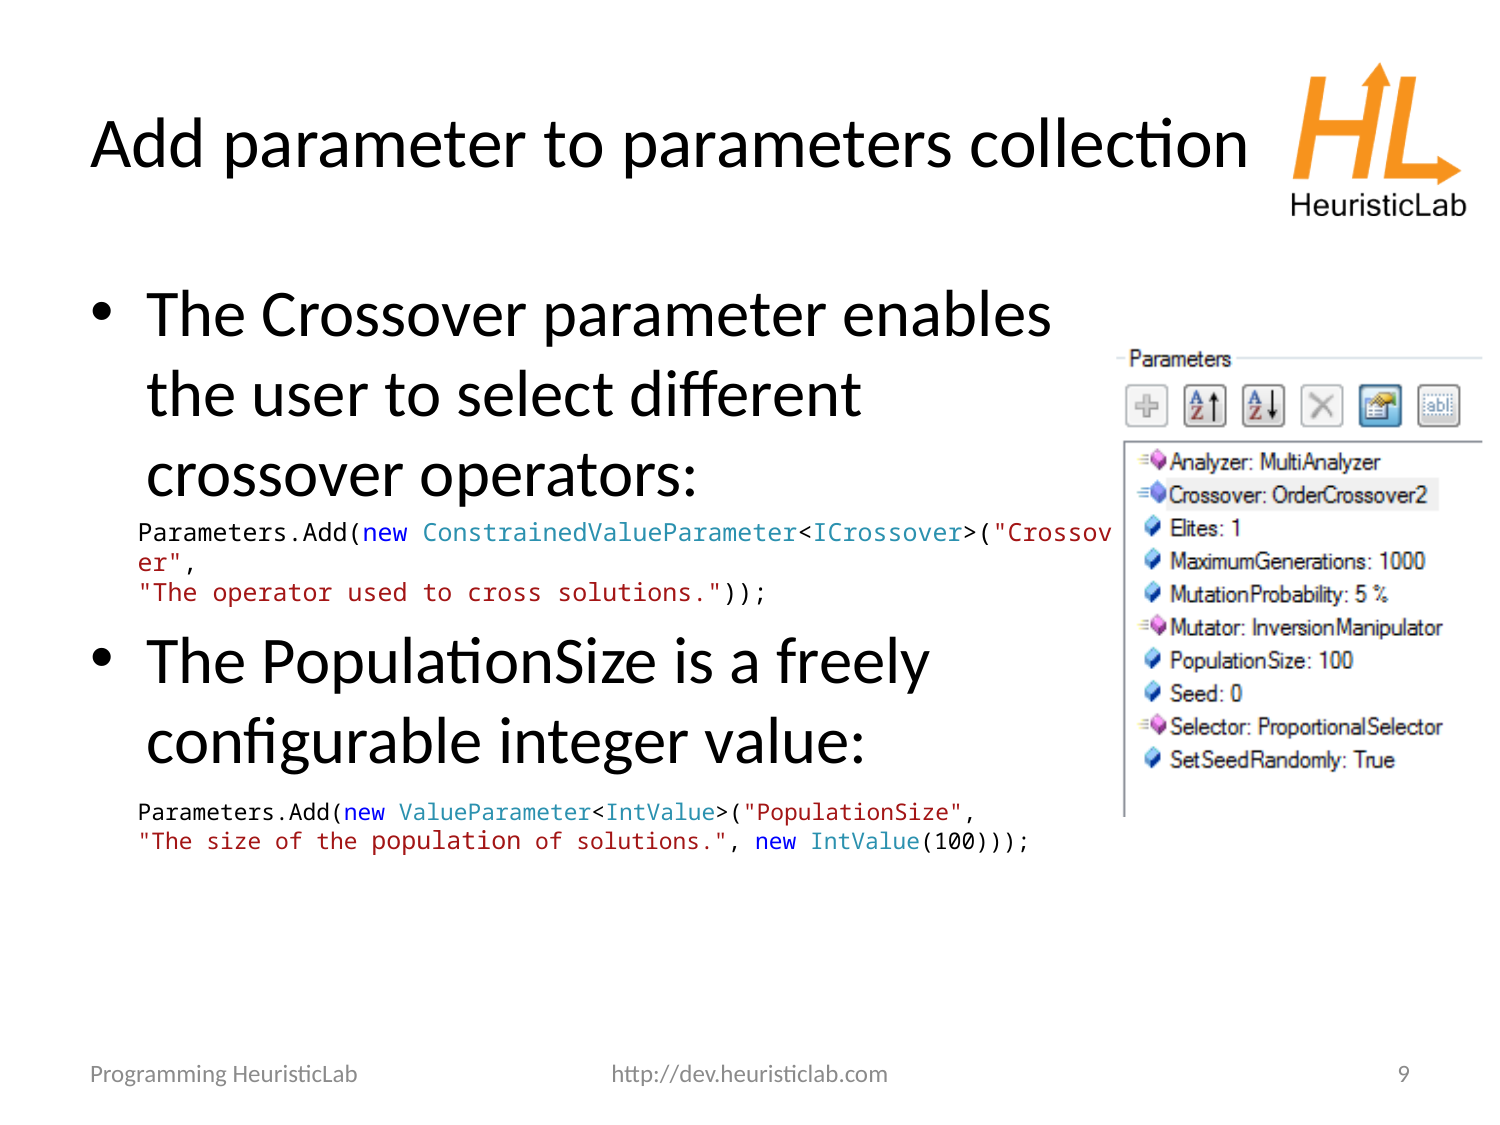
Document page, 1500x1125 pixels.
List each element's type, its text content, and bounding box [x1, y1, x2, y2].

text_box Parameters.Add(new ValueParameter<IntValue>("PopulationSize", "The size of the population of solutions.", new IntValue(100))); [122, 789, 1140, 863]
slide_number Programming HeuristicLab [75, 1042, 425, 1103]
slide_number 9 [1074, 1042, 1425, 1103]
text_box Parameters.Add(new ConstrainedValueParameter<ICrossover>("Crossover", "The operator used to cross solutions.")); [122, 509, 1110, 615]
list The Crossover parameter enables the user to select different crossover operators: The PopulationSize is a freely configurable integer value: [75, 262, 1117, 1005]
picture [1115, 337, 1483, 817]
title Add parameter to parameters collection [75, 45, 1282, 233]
footer http://dev.heuristiclab.com [512, 1042, 988, 1103]
picture [1281, 27, 1474, 244]
